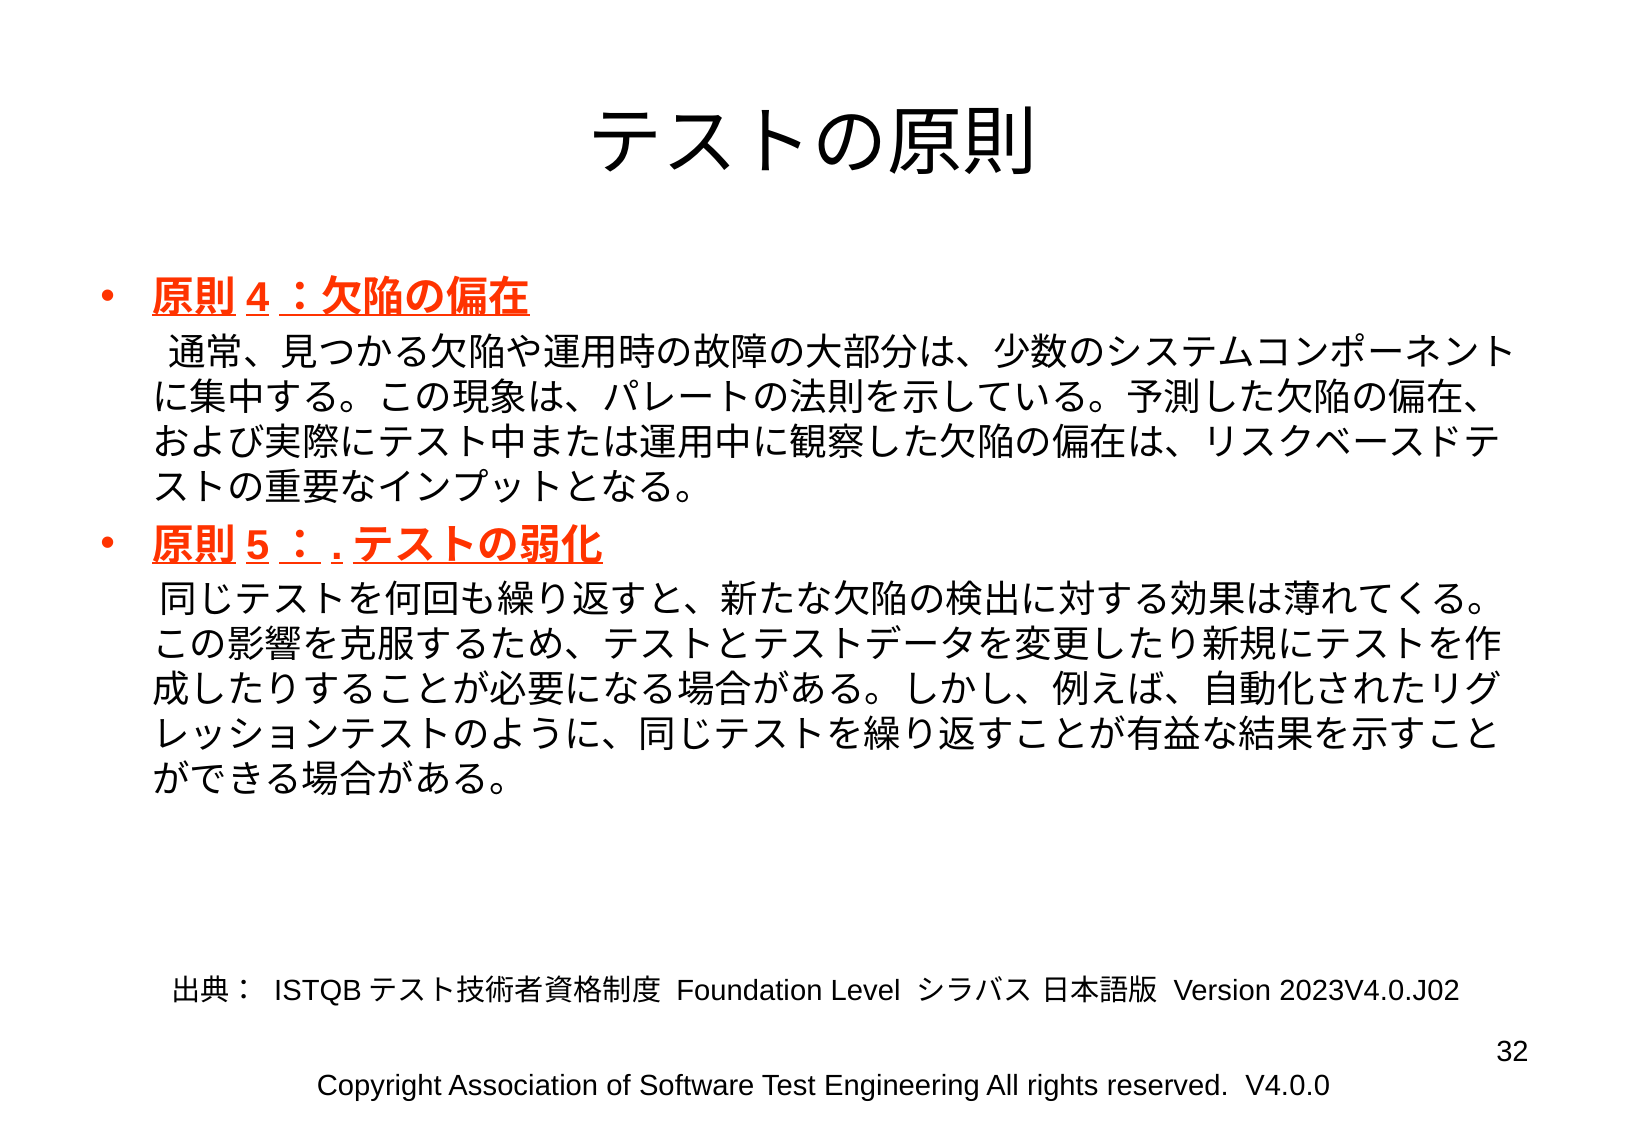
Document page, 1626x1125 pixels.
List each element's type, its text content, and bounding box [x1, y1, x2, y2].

slide_number ‹#› [1164, 1024, 1544, 1103]
list 原則4：欠陥の偏在 通常、見つかる欠陥や運用時の故障の大部分は、少数のシステムコンポーネントに集中する。この現象は、パレートの法則を示している。予測した欠陥の偏在、および実際にテスト中または運用中に観察した欠陥の偏在は、リスクベースドテストの重要なインプットとなる。 原則5：.テストの弱化 同じテストを何回も繰り返すと、新たな欠陥の検出に対する効果は薄れてくる。この影響を克服するため、テストとテストデータを変更したり新規にテストを作成したりすることが必要になる場合がある。しかし、例えば、自動化されたリグレッションテストのように、同じテストを繰り返すことが有益な結果を示すことができる場合がある。 [81, 262, 1544, 916]
text_box 出典： ISTQBテスト技術者資格制度 Foundation Level シラバス 日本語版 Version 2023V4.0.J02 [51, 964, 1580, 1014]
footer Copyright Association of Software Test Engineering All rights reserved. V4.0.0 [233, 1058, 1415, 1103]
title テストの原則 [81, 45, 1544, 233]
